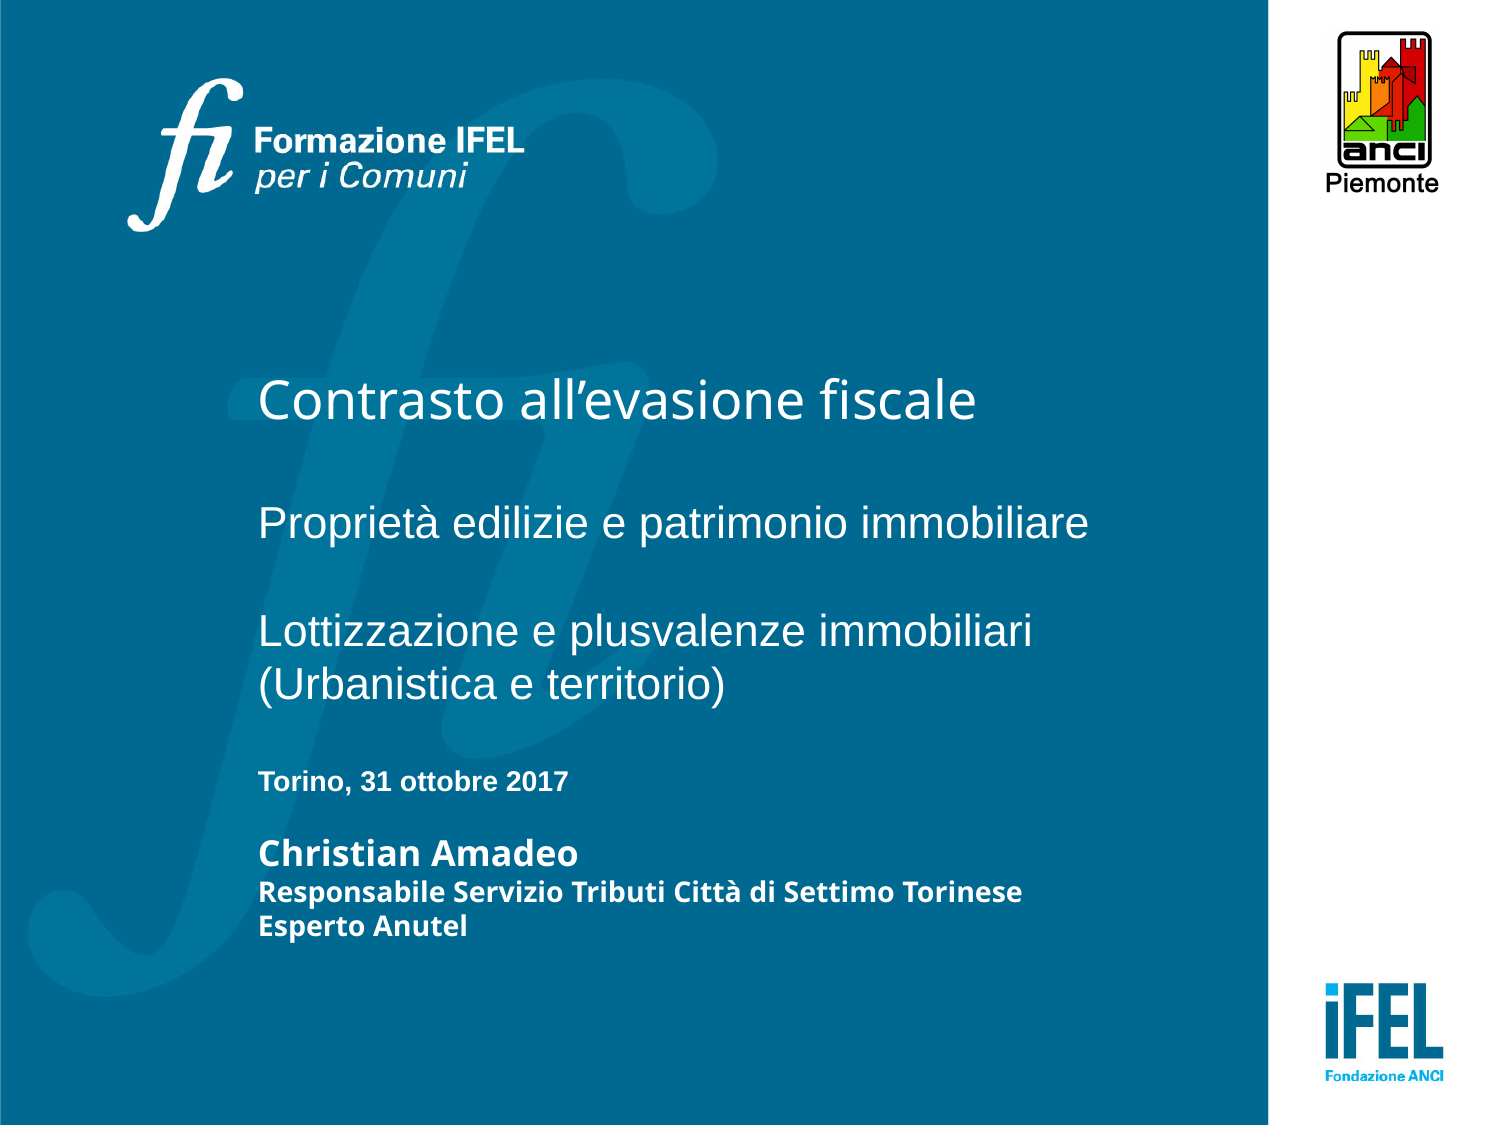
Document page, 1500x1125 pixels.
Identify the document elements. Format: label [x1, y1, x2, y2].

picture [735, 515, 747, 537]
picture [761, 623, 778, 645]
picture [911, 515, 916, 537]
picture [653, 623, 672, 645]
picture [469, 127, 484, 152]
picture [444, 921, 458, 936]
picture [384, 170, 392, 187]
picture [475, 676, 496, 699]
picture [291, 515, 301, 537]
picture [448, 170, 456, 187]
picture [438, 171, 446, 187]
picture [525, 887, 536, 901]
picture [573, 623, 592, 655]
picture [507, 772, 520, 790]
picture [589, 887, 598, 901]
picture [484, 776, 496, 791]
picture [359, 135, 373, 152]
picture [749, 515, 760, 537]
picture [801, 887, 814, 902]
picture [278, 170, 295, 187]
picture [432, 918, 441, 936]
picture [690, 510, 700, 538]
picture [390, 623, 412, 646]
picture [396, 921, 409, 935]
picture [309, 676, 313, 698]
picture [317, 776, 324, 790]
picture [438, 776, 452, 791]
picture [277, 669, 301, 699]
picture [387, 134, 404, 153]
picture [350, 921, 363, 936]
picture [346, 887, 359, 901]
picture [284, 839, 301, 865]
picture [452, 676, 469, 699]
picture [396, 881, 410, 902]
picture [329, 390, 352, 418]
picture [751, 881, 765, 902]
picture [798, 515, 810, 537]
picture [625, 671, 636, 699]
picture [611, 881, 624, 902]
picture [689, 676, 709, 699]
picture [642, 515, 661, 547]
picture [906, 623, 925, 646]
picture [459, 170, 465, 187]
picture [832, 623, 837, 645]
picture [394, 170, 402, 187]
picture [293, 776, 301, 790]
picture [326, 135, 336, 152]
picture [855, 390, 875, 419]
picture [714, 884, 723, 902]
picture [477, 390, 502, 419]
picture [937, 887, 946, 901]
picture [479, 506, 498, 538]
picture [488, 887, 497, 901]
picture [291, 921, 304, 942]
picture [977, 887, 990, 902]
picture [326, 921, 334, 935]
picture [534, 515, 551, 537]
picture [931, 614, 950, 646]
picture [408, 134, 424, 152]
picture [364, 887, 374, 902]
picture [431, 390, 451, 419]
picture [327, 887, 341, 902]
picture [308, 921, 321, 936]
picture [262, 616, 281, 645]
picture [417, 515, 439, 538]
picture [455, 882, 467, 902]
picture [455, 515, 474, 538]
picture [378, 134, 382, 153]
picture [278, 887, 292, 902]
picture [378, 772, 391, 790]
picture [1027, 515, 1049, 538]
picture [666, 515, 688, 538]
picture [428, 671, 439, 699]
picture [631, 623, 649, 646]
picture [579, 381, 585, 393]
picture [276, 921, 286, 936]
picture [639, 676, 659, 699]
picture [852, 887, 875, 901]
picture [334, 847, 348, 866]
picture [459, 847, 487, 865]
picture [414, 921, 427, 936]
picture [324, 667, 342, 699]
picture [1008, 887, 1021, 902]
picture [540, 772, 552, 790]
picture [1011, 623, 1021, 645]
picture [401, 776, 415, 791]
picture [646, 884, 656, 902]
picture [259, 772, 274, 790]
picture [296, 134, 325, 152]
picture [792, 515, 797, 537]
picture [537, 847, 554, 866]
picture [418, 773, 435, 791]
picture [985, 623, 1007, 646]
picture [555, 772, 567, 790]
picture [559, 847, 576, 866]
picture [869, 623, 874, 645]
picture [711, 623, 731, 646]
picture [785, 882, 797, 902]
picture [295, 887, 306, 902]
picture [523, 772, 536, 791]
picture [562, 676, 581, 699]
picture [906, 390, 928, 419]
picture [820, 379, 839, 418]
picture [881, 390, 900, 419]
picture [903, 882, 918, 901]
picture [331, 515, 337, 547]
picture [889, 623, 900, 645]
picture [256, 127, 272, 152]
picture [673, 390, 693, 419]
picture [515, 839, 532, 866]
picture [341, 161, 362, 187]
picture [403, 170, 413, 187]
picture [665, 676, 669, 698]
picture [830, 884, 839, 902]
picture [473, 623, 478, 645]
picture [312, 776, 316, 790]
picture [730, 515, 734, 537]
picture [713, 667, 723, 708]
picture [880, 515, 904, 537]
picture [274, 135, 292, 153]
picture [705, 515, 709, 537]
picture [604, 515, 624, 538]
picture [407, 676, 425, 699]
picture [534, 623, 554, 646]
picture [643, 390, 665, 419]
picture [378, 847, 395, 866]
picture [345, 623, 362, 645]
picture [373, 676, 391, 698]
picture [404, 510, 414, 538]
picture [261, 381, 288, 419]
picture [607, 623, 625, 646]
picture [548, 887, 562, 902]
picture [879, 887, 893, 902]
picture [429, 134, 445, 153]
picture [358, 384, 375, 419]
picture [401, 847, 418, 865]
picture [378, 887, 391, 902]
picture [351, 843, 364, 866]
picture [572, 882, 587, 901]
picture [493, 847, 509, 866]
picture [458, 127, 463, 153]
picture [500, 887, 513, 901]
picture [726, 887, 739, 902]
picture [951, 390, 974, 419]
picture [826, 515, 845, 538]
picture [321, 170, 326, 187]
picture [337, 515, 350, 538]
picture [340, 134, 355, 153]
picture [417, 170, 435, 187]
picture [629, 887, 642, 902]
picture [381, 390, 396, 418]
picture [784, 623, 803, 646]
picture [497, 623, 517, 646]
picture [260, 841, 278, 866]
picture [374, 916, 391, 935]
picture [348, 676, 369, 699]
picture [310, 887, 324, 908]
picture [874, 515, 879, 537]
picture [567, 515, 586, 538]
picture [324, 847, 328, 865]
picture [817, 884, 827, 902]
picture [701, 884, 711, 902]
picture [766, 515, 785, 538]
picture [568, 379, 572, 418]
picture [1269, 0, 1500, 1125]
picture [938, 379, 942, 418]
picture [261, 882, 274, 901]
picture [275, 776, 289, 791]
picture [512, 676, 531, 699]
picture [919, 887, 932, 902]
picture [973, 506, 992, 538]
picture [875, 623, 887, 645]
picture [522, 390, 544, 419]
picture [454, 384, 471, 419]
picture [308, 847, 319, 865]
picture [380, 515, 399, 538]
picture [747, 390, 770, 418]
picture [994, 887, 1004, 902]
picture [1067, 515, 1087, 538]
picture [261, 916, 271, 935]
picture [677, 623, 698, 646]
picture [400, 390, 422, 419]
picture [356, 515, 360, 537]
picture [737, 623, 755, 645]
picture [415, 623, 432, 645]
picture [487, 127, 505, 153]
picture [261, 667, 271, 708]
picture [474, 776, 478, 790]
picture [588, 676, 592, 698]
picture [603, 676, 607, 698]
picture [255, 170, 275, 194]
picture [309, 618, 332, 646]
picture [1053, 515, 1063, 537]
picture [508, 127, 524, 152]
picture [614, 391, 639, 418]
picture [471, 887, 484, 902]
picture [701, 391, 705, 418]
picture [447, 623, 467, 646]
picture [917, 515, 941, 537]
picture [298, 170, 310, 187]
picture [948, 515, 967, 538]
picture [295, 390, 320, 419]
picture [555, 379, 559, 418]
picture [337, 918, 346, 936]
picture [456, 771, 460, 790]
picture [479, 623, 491, 645]
picture [363, 170, 380, 187]
picture [587, 390, 610, 419]
picture [779, 390, 802, 419]
picture [367, 623, 385, 645]
picture [362, 772, 374, 791]
picture [328, 776, 342, 791]
picture [714, 390, 739, 419]
picture [676, 882, 689, 902]
picture [838, 623, 862, 645]
picture [462, 776, 469, 791]
picture [285, 623, 305, 646]
picture [128, 79, 243, 231]
picture [959, 887, 972, 901]
picture [548, 671, 558, 699]
picture [305, 515, 325, 538]
picture [432, 841, 454, 865]
picture [431, 887, 444, 902]
picture [262, 508, 285, 537]
picture [369, 847, 373, 865]
